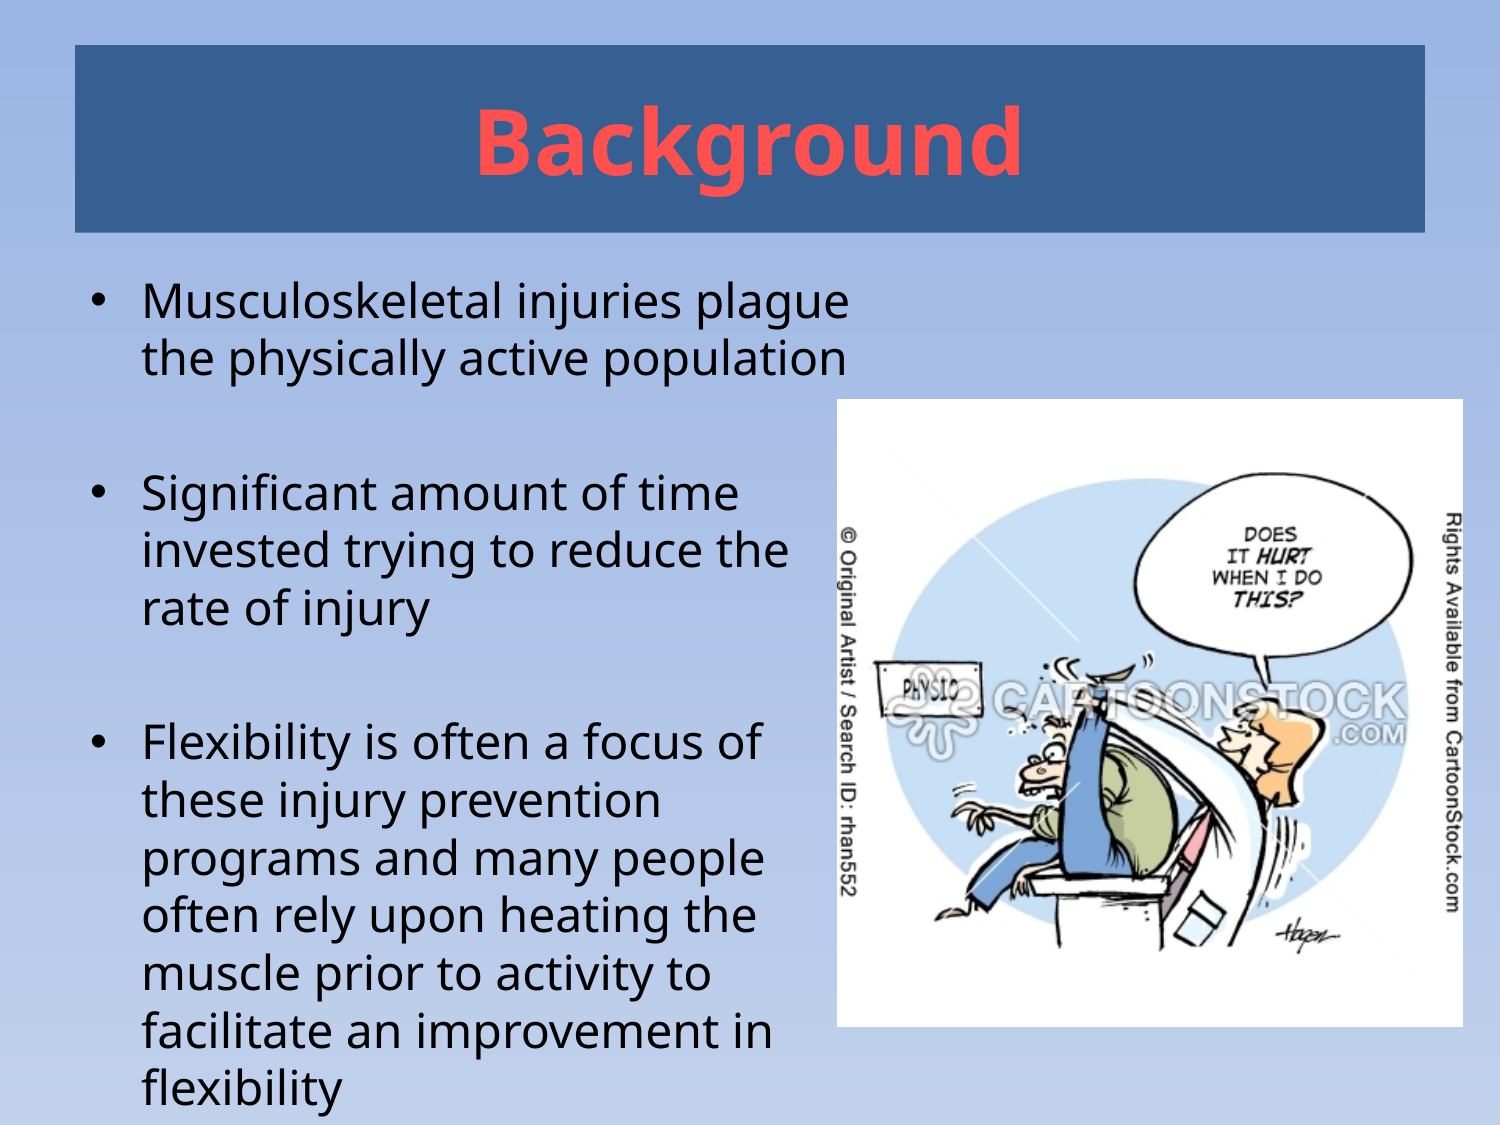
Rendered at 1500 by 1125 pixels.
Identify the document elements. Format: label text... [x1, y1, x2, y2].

title Background [75, 45, 1425, 233]
list Musculoskeletal injuries plague the physically active population Significant amount of time invested trying to reduce the rate of injury Flexibility is often a focus of these injury prevention programs and many people often rely upon heating the muscle prior to activity to facilitate an improvement in flexibility [75, 262, 900, 1125]
picture [837, 399, 1463, 1027]
